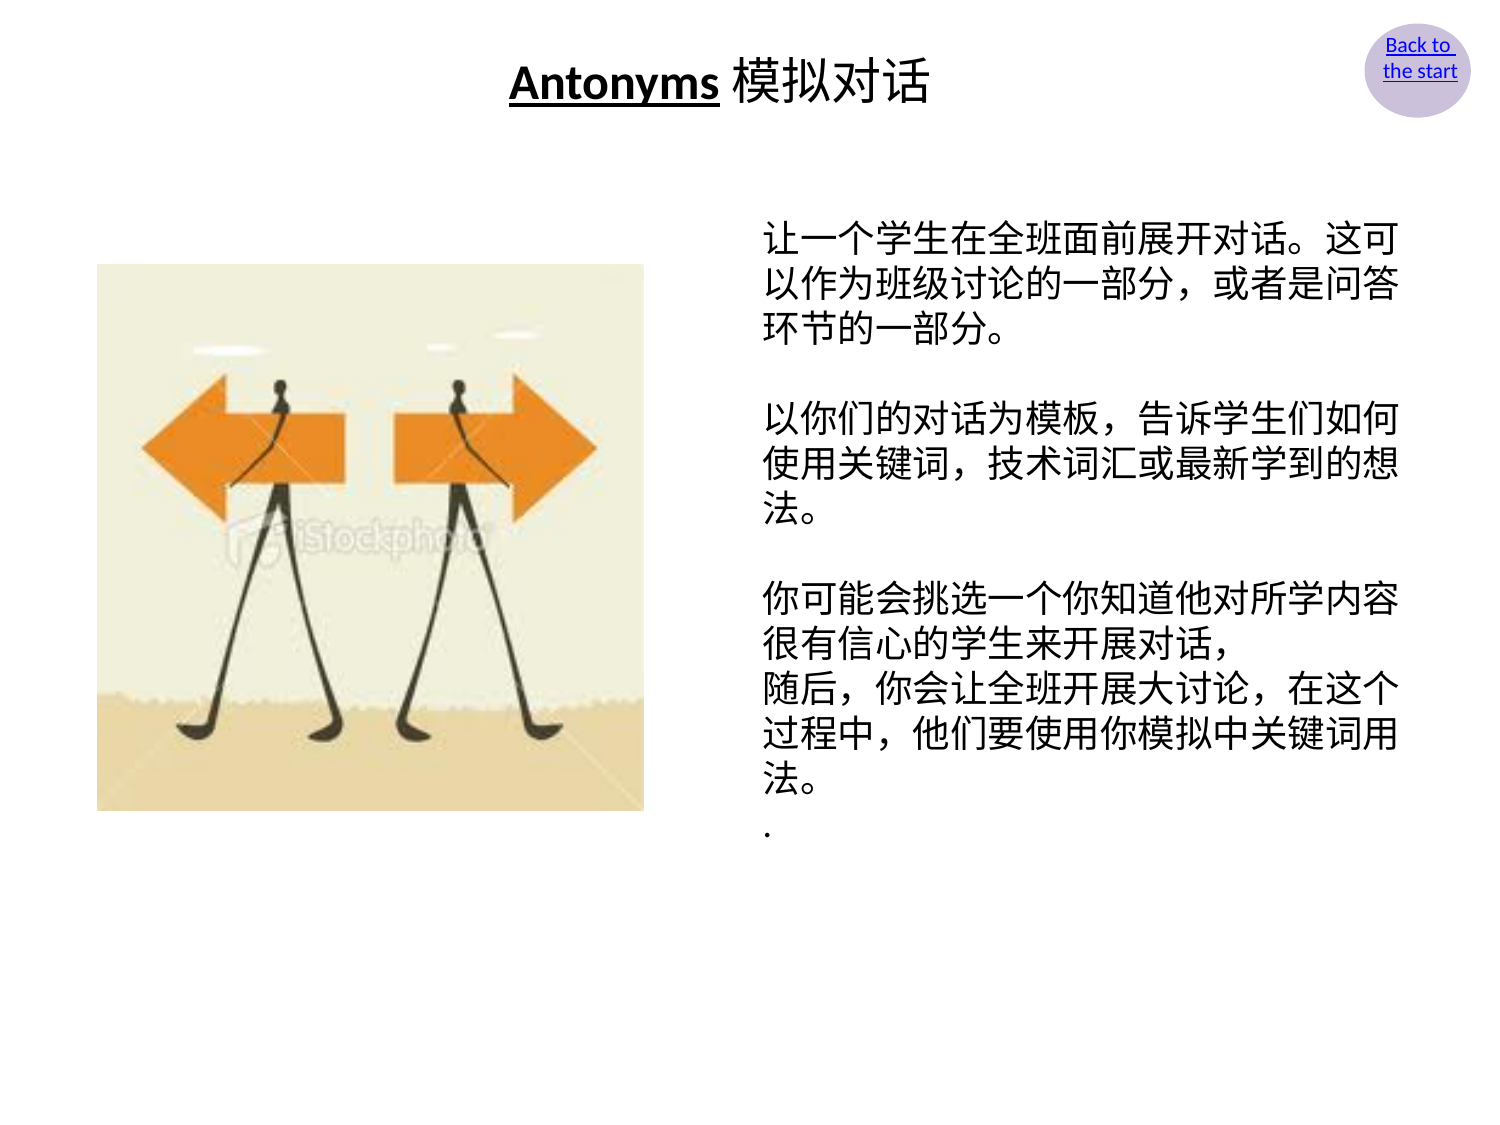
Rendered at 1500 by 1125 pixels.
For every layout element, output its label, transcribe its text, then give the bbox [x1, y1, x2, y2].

text_box [1367, 91, 1468, 120]
text_box 让一个学生在全班面前展开对话。这可以作为班级讨论的一部分，或者是问答环节的一部分。 以你们的对话为模板，告诉学生们如何使用关键词，技术词汇或最新学到的想法。 你可能会挑选一个你知道他对所学内容很有信心的学生来开展对话， 随后，你会让全班开展大讨论，在这个过程中，他们要使用你模拟中关键词用法。 . [747, 208, 1433, 853]
text_box Antonyms模拟对话 [218, 42, 1223, 118]
picture [97, 264, 644, 811]
text_box Back to the start [1359, 23, 1483, 91]
